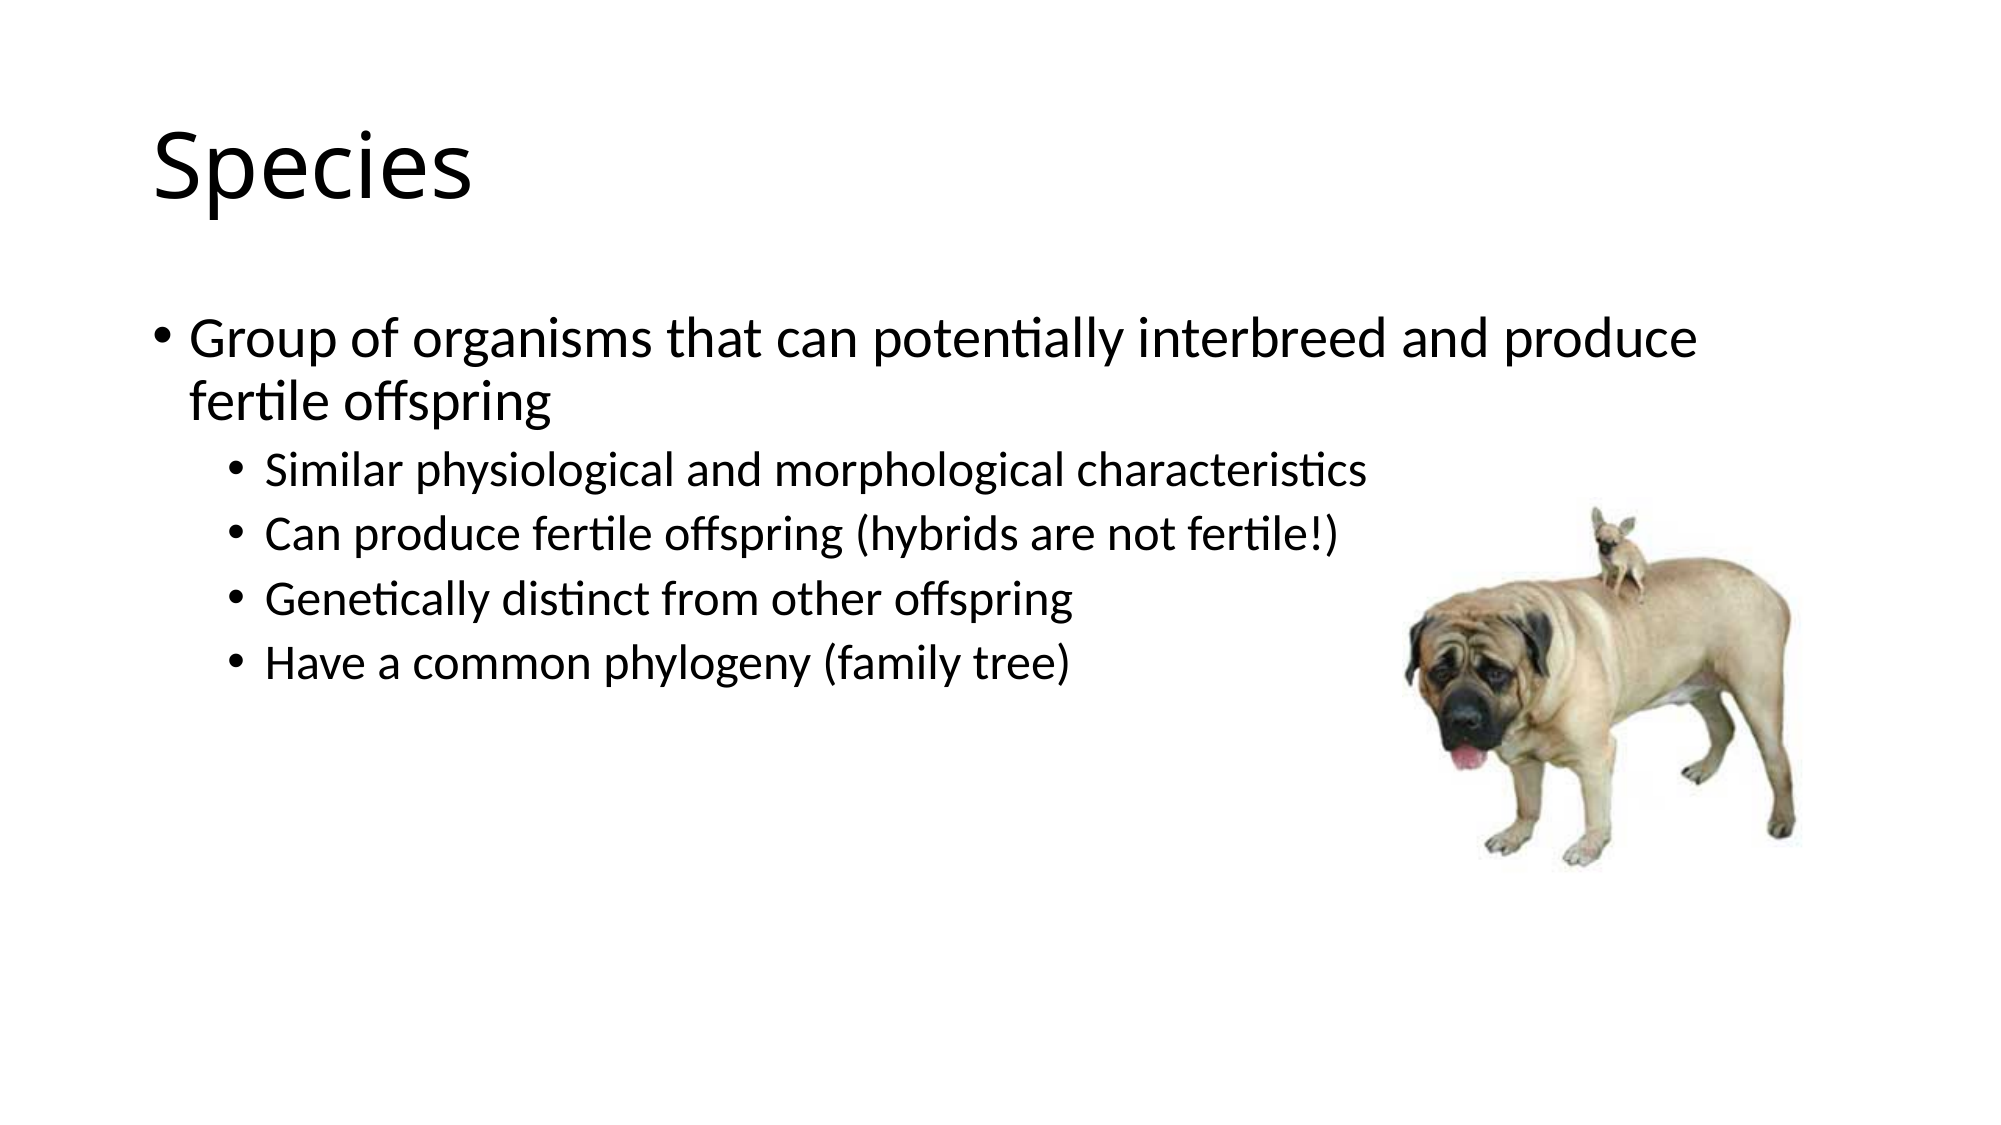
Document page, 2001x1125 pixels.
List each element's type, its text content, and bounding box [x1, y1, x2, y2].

title Species [137, 59, 1863, 278]
list Group of organisms that can potentially interbreed and produce fertile offspring Similar physiological and morphological characteristics Can produce fertile offspring (hybrids are not fertile!) Genetically distinct from other offspring Have a common phylogeny (family tree) [137, 299, 1863, 1014]
picture [1402, 497, 1804, 874]
